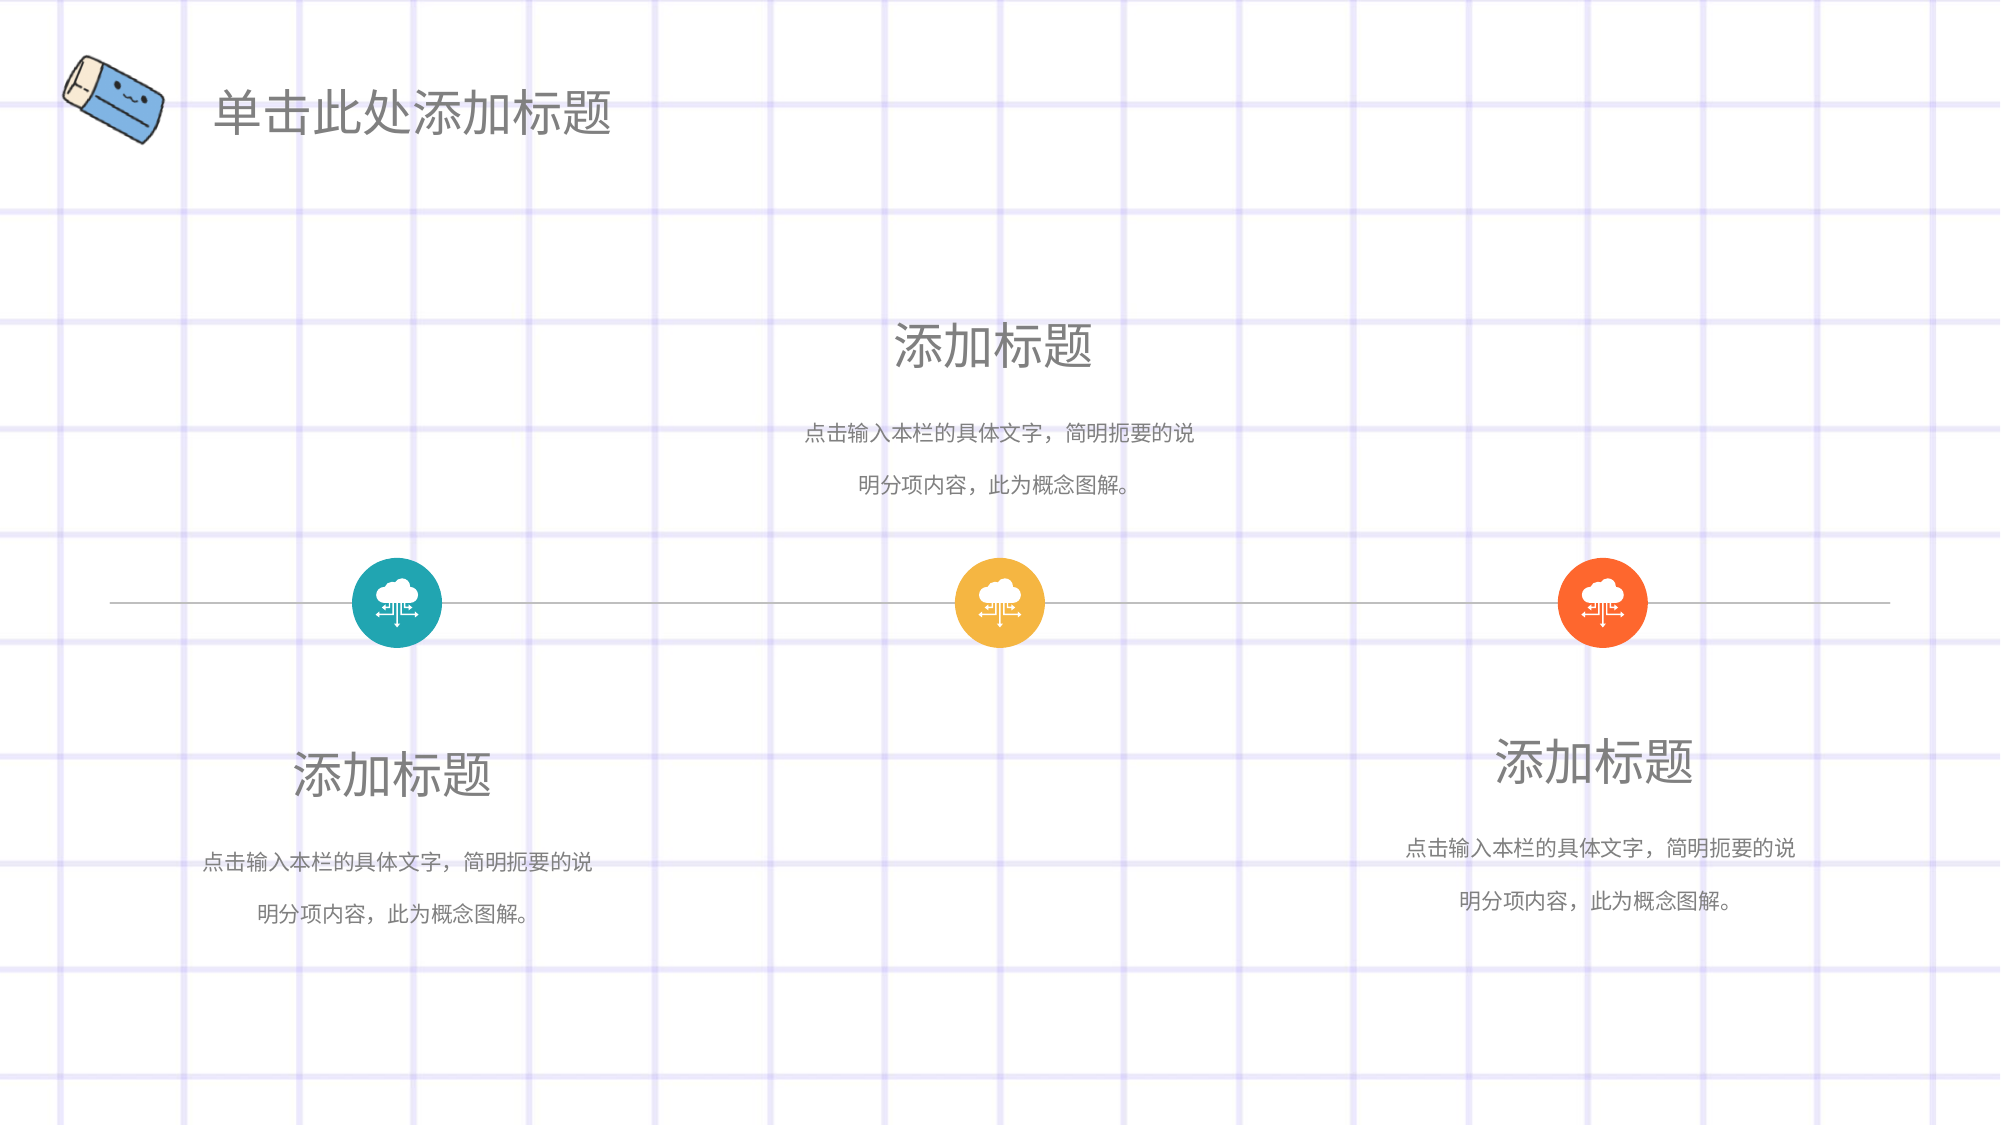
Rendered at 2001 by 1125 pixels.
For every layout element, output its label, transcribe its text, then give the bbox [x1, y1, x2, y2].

text_box 添加标题 [272, 731, 513, 816]
text_box [351, 556, 444, 602]
text_box [977, 577, 1022, 602]
text_box [953, 603, 1046, 649]
text_box [350, 603, 444, 649]
text_box [373, 603, 421, 630]
text_box 点击输入本栏的具体文字，简明扼要的说明分项内容，此为概念图解。 [786, 373, 1214, 518]
text_box 添加标题 [873, 302, 1114, 387]
text_box [1579, 603, 1626, 630]
text_box [1580, 577, 1625, 602]
text_box 添加标题 [1474, 718, 1715, 802]
text_box 点击输入本栏的具体文字，简明扼要的说明分项内容，此为概念图解。 [184, 802, 613, 947]
picture [0, 0, 2001, 1125]
text_box 单击此处添加标题 [197, 69, 640, 154]
text_box [1556, 603, 1649, 649]
text_box [953, 556, 1046, 602]
text_box 点击输入本栏的具体文字，简明扼要的说明分项内容，此为概念图解。 [1387, 788, 1815, 934]
text_box [1556, 556, 1649, 602]
text_box [375, 577, 420, 602]
text_box [976, 603, 1024, 630]
